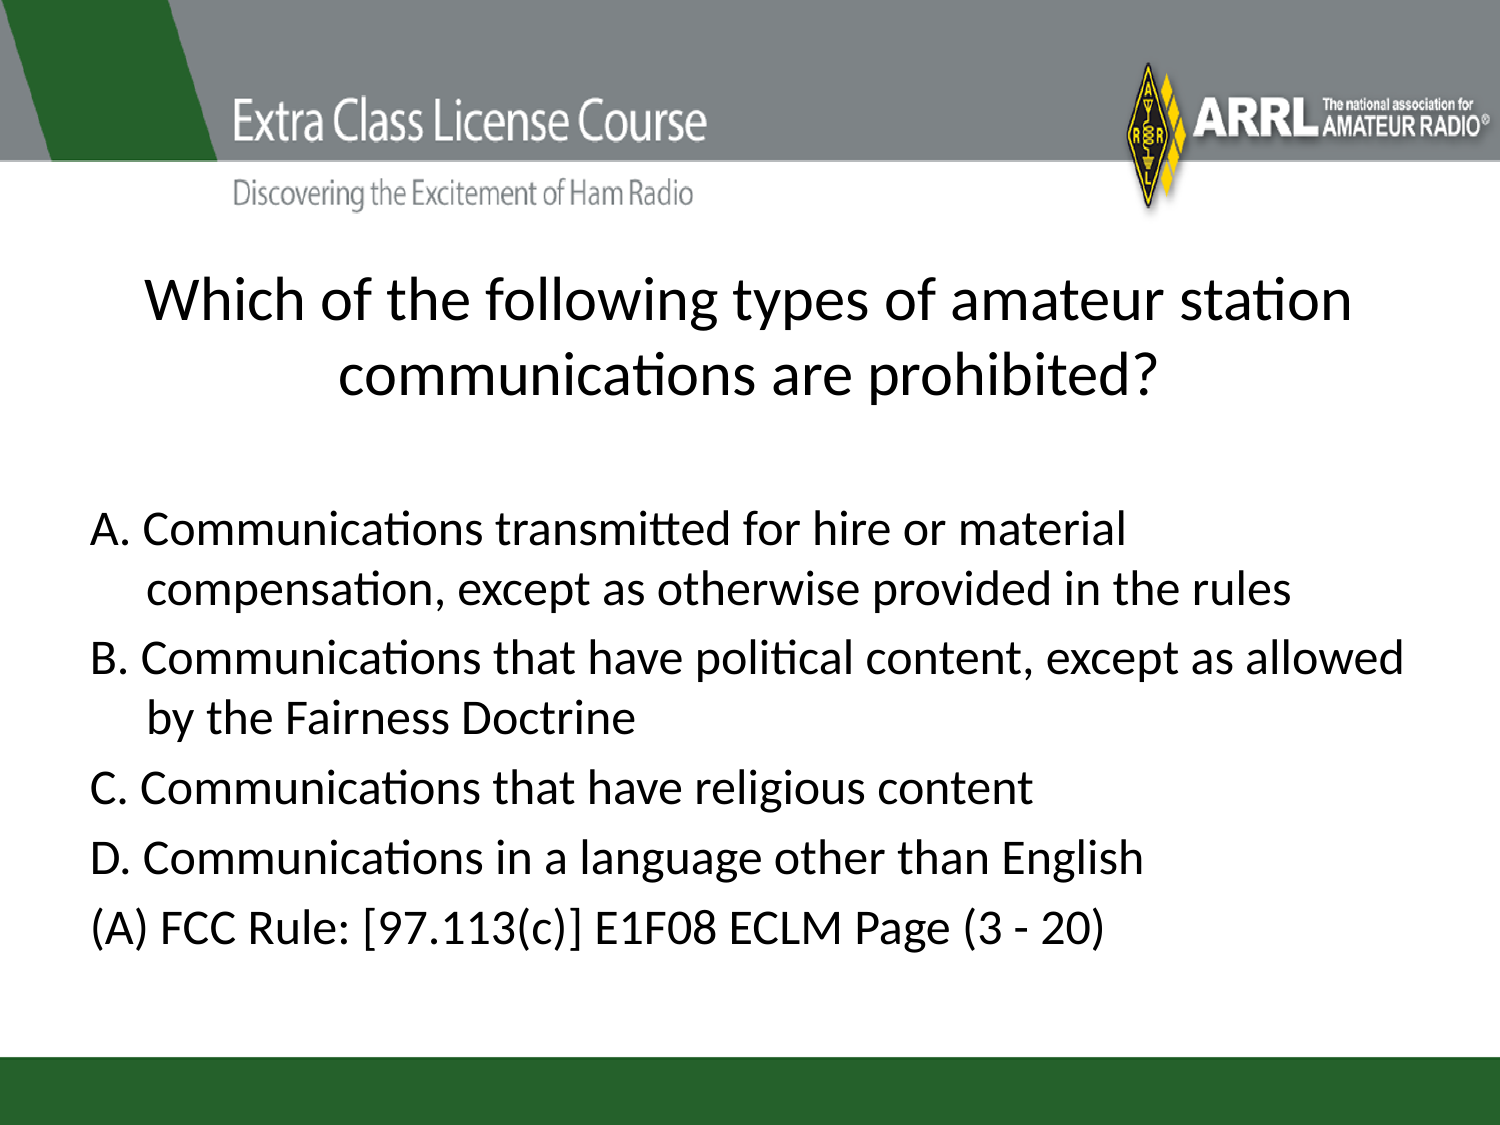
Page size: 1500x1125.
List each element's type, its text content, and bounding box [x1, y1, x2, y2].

picture [0, 0, 1500, 1125]
list A. Communications transmitted for hire or material compensation, except as otherwise provided in the rules B. Communications that have political content, except as allowed by the Fairness Doctrine C. Communications that have religious content D. Communications in a language other than English (A) FCC Rule: [97.113(c)] E1F08 ECLM Page (3 - 20) [75, 487, 1425, 1005]
title Which of the following types of amateur station communications are prohibited? [75, 250, 1425, 437]
